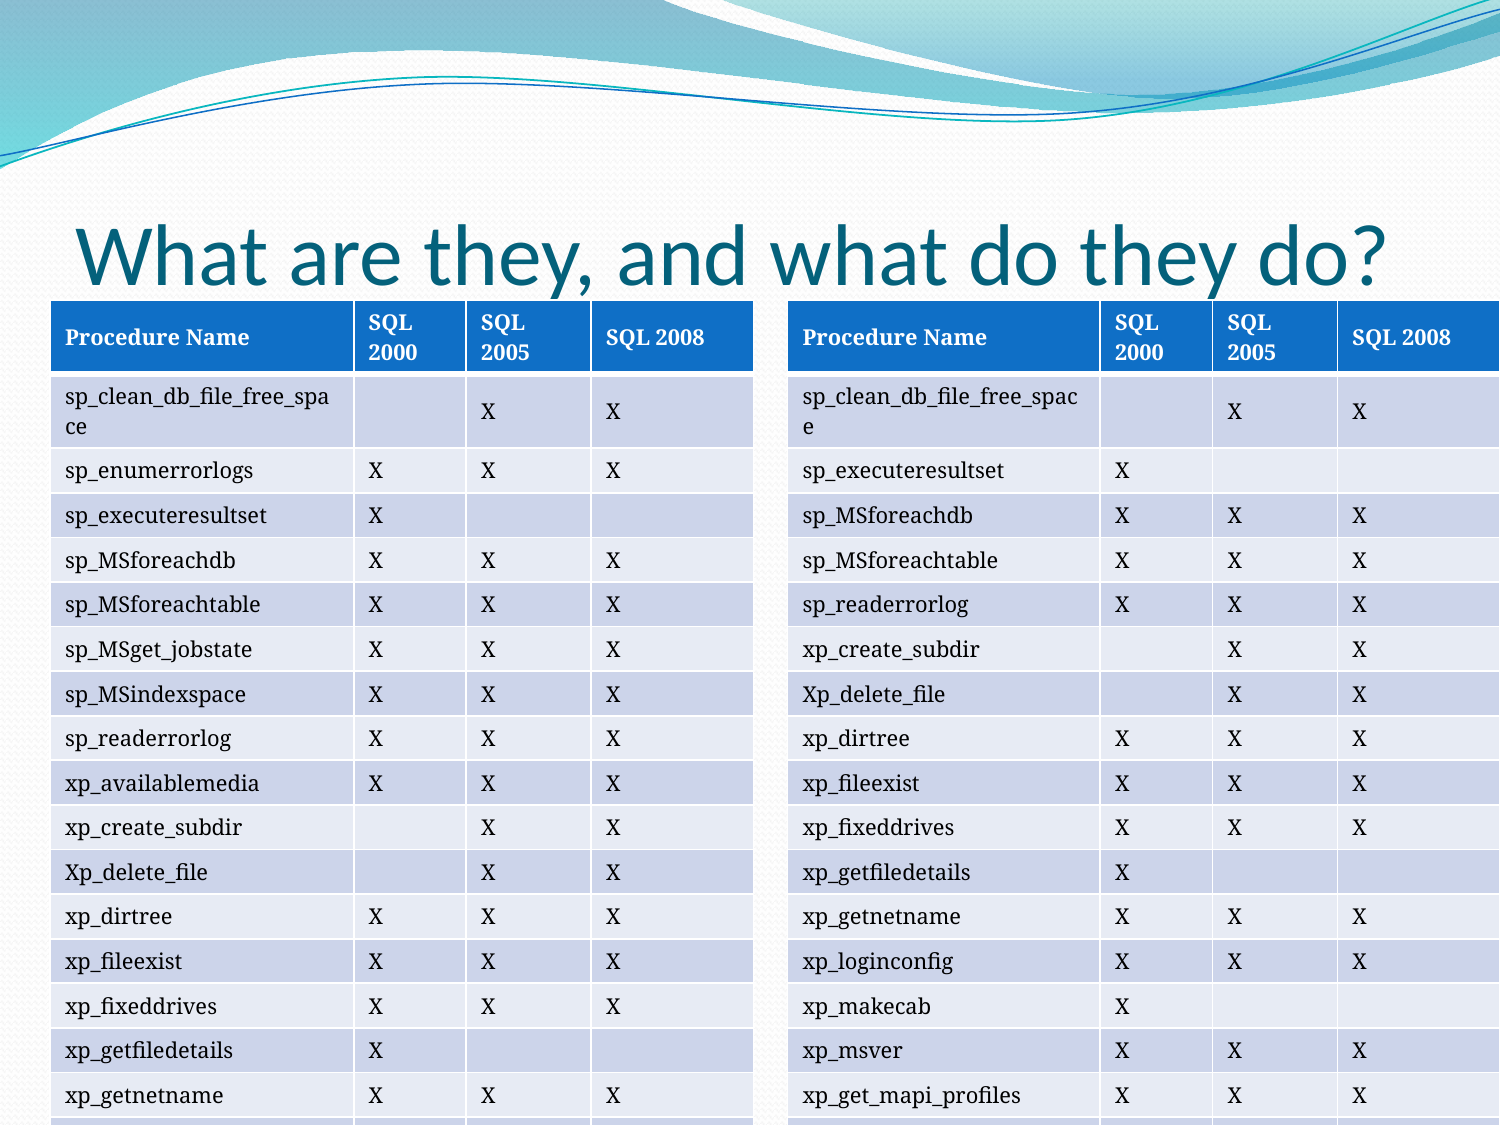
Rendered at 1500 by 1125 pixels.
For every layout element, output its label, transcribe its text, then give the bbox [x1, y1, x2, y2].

table_cell X [1338, 806, 1499, 849]
table_cell sp_MSforeachtable [788, 538, 1099, 581]
table_cell sp_MSforeachtable [51, 583, 353, 626]
table_cell X [1213, 1118, 1337, 1125]
table_cell sp_executeresultset [51, 494, 353, 537]
table_cell xp_fileexist [51, 940, 353, 982]
table_cell X [592, 761, 753, 804]
table_cell X [1213, 627, 1337, 670]
table_cell xp_getnetname [788, 895, 1099, 938]
table_cell X [592, 583, 753, 626]
table_cell sp_MSforeachdb [51, 538, 353, 581]
table_cell X [1338, 583, 1499, 626]
table_cell X [467, 717, 590, 759]
table_cell X [592, 377, 753, 447]
table_cell xp_getfiledetails [51, 1029, 353, 1072]
table_cell X [1338, 538, 1499, 581]
table_cell X [467, 940, 590, 982]
table_cell X [467, 449, 590, 492]
table_cell xp_get_mapi_profiles [788, 1073, 1099, 1116]
table_cell sp_clean_db_file_free_space [51, 377, 353, 447]
table_cell [1101, 377, 1212, 447]
table_cell xp_subdirs [788, 1118, 1099, 1125]
table_cell X [355, 1118, 465, 1125]
table_cell xp_fixeddrives [788, 806, 1099, 849]
table_cell X [355, 627, 465, 670]
table_cell [1213, 449, 1337, 492]
table_cell X [592, 984, 753, 1027]
table_cell [467, 1029, 590, 1072]
table_cell X [592, 850, 753, 893]
table_cell sp_executeresultset [788, 449, 1099, 492]
table_cell X [1101, 538, 1212, 581]
table_cell X [467, 984, 590, 1027]
table_cell X [1338, 895, 1499, 938]
table_cell X [355, 895, 465, 938]
table_cell X [1101, 806, 1212, 849]
table_cell X [1338, 1029, 1499, 1072]
table_cell X [1338, 1073, 1499, 1116]
table_cell X [1338, 377, 1499, 447]
table_cell X [1213, 1029, 1337, 1072]
table_cell X [467, 538, 590, 581]
table_cell X [592, 449, 753, 492]
table_cell X [467, 583, 590, 626]
table_cell [1101, 672, 1212, 715]
table_header SQL 2008 [1338, 301, 1499, 371]
table_cell xp_fixeddrives [51, 984, 353, 1027]
table_cell X [1101, 717, 1212, 759]
table_cell X [355, 761, 465, 804]
table_cell X [1101, 449, 1212, 492]
table_cell X [355, 940, 465, 982]
table_cell [1213, 984, 1337, 1027]
table_cell X [1213, 1073, 1337, 1116]
table_header Procedure Name [51, 301, 353, 371]
table_cell X [1338, 494, 1499, 537]
table_cell sp_MSindexspace [51, 672, 353, 715]
table_header Procedure Name [788, 301, 1099, 371]
table_header SQL 2008 [592, 301, 753, 371]
table_cell sp_clean_db_file_free_space [788, 377, 1099, 447]
table_cell X [467, 761, 590, 804]
table_cell X [467, 850, 590, 893]
table_cell X [355, 672, 465, 715]
table_cell [1338, 984, 1499, 1027]
table_cell xp_dirtree [51, 895, 353, 938]
table_header SQL 2000 [355, 301, 465, 371]
table_cell X [592, 717, 753, 759]
table_cell xp_msver [788, 1029, 1099, 1072]
table_cell X [592, 538, 753, 581]
table_cell X [1101, 1073, 1212, 1116]
table_cell X [592, 672, 753, 715]
table_header SQL 2005 [1213, 301, 1337, 371]
table_cell X [1213, 940, 1337, 982]
table_cell X [1338, 672, 1499, 715]
table_cell X [1338, 717, 1499, 759]
table_cell X [355, 1029, 465, 1072]
table_cell Xp_delete_file [51, 850, 353, 893]
table_cell X [1101, 940, 1212, 982]
table_cell X [592, 940, 753, 982]
table_cell X [1213, 494, 1337, 537]
table_cell X [1213, 538, 1337, 581]
table_cell X [467, 1118, 590, 1125]
table_cell [355, 377, 465, 447]
table_cell X [592, 806, 753, 849]
table_cell xp_getnetname [51, 1073, 353, 1116]
table_cell X [1213, 895, 1337, 938]
table_cell xp_getfiledetails [788, 850, 1099, 893]
table_cell xp_loginconfig [51, 1118, 353, 1125]
table_cell X [1101, 494, 1212, 537]
table_cell X [1338, 940, 1499, 982]
table_cell X [1101, 984, 1212, 1027]
table_cell X [1338, 761, 1499, 804]
table_cell xp_makecab [788, 984, 1099, 1027]
table_cell X [1213, 717, 1337, 759]
table_cell X [467, 1073, 590, 1116]
table_cell X [355, 583, 465, 626]
table_cell [592, 494, 753, 537]
table_cell [467, 494, 590, 537]
table_header SQL 2000 [1101, 301, 1212, 371]
table_cell X [1213, 672, 1337, 715]
table_header SQL 2005 [467, 301, 590, 371]
table_cell X [355, 449, 465, 492]
table_cell X [592, 1118, 753, 1125]
table_cell [1338, 850, 1499, 893]
table_cell xp_create_subdir [51, 806, 353, 849]
table_cell xp_fileexist [788, 761, 1099, 804]
table_cell [355, 850, 465, 893]
table_cell [1213, 850, 1337, 893]
table_cell X [355, 717, 465, 759]
table_cell xp_create_subdir [788, 627, 1099, 670]
table_cell X [355, 538, 465, 581]
table_cell sp_readerrorlog [788, 583, 1099, 626]
table_cell xp_dirtree [788, 717, 1099, 759]
table_cell X [1101, 850, 1212, 893]
table_cell X [467, 895, 590, 938]
table_cell [355, 806, 465, 849]
table_cell X [1101, 1118, 1212, 1125]
table_cell X [1213, 583, 1337, 626]
table_cell xp_loginconfig [788, 940, 1099, 982]
table_cell X [592, 895, 753, 938]
table_cell X [1338, 627, 1499, 670]
table_cell X [1101, 583, 1212, 626]
title What are they, and what do they do? [75, 115, 1425, 303]
table_cell X [1213, 806, 1337, 849]
table_cell Xp_delete_file [788, 672, 1099, 715]
table_cell X [355, 984, 465, 1027]
table_cell sp_readerrorlog [51, 717, 353, 759]
table_cell X [592, 627, 753, 670]
table_cell [1101, 627, 1212, 670]
table_cell sp_MSget_jobstate [51, 627, 353, 670]
table_cell sp_enumerrorlogs [51, 449, 353, 492]
table_cell X [1101, 895, 1212, 938]
table_cell X [467, 627, 590, 670]
table_cell X [1213, 377, 1337, 447]
table_cell sp_MSforeachdb [788, 494, 1099, 537]
table_cell X [467, 672, 590, 715]
table_cell [1338, 449, 1499, 492]
table_cell X [1213, 761, 1337, 804]
table_cell [592, 1029, 753, 1072]
table_cell X [467, 806, 590, 849]
table_cell xp_availablemedia [51, 761, 353, 804]
table_cell X [355, 494, 465, 537]
table_cell X [1101, 761, 1212, 804]
table_cell X [1101, 1029, 1212, 1072]
table_cell X [467, 377, 590, 447]
table_cell X [592, 1073, 753, 1116]
table_cell X [1338, 1118, 1499, 1125]
table_cell X [355, 1073, 465, 1116]
